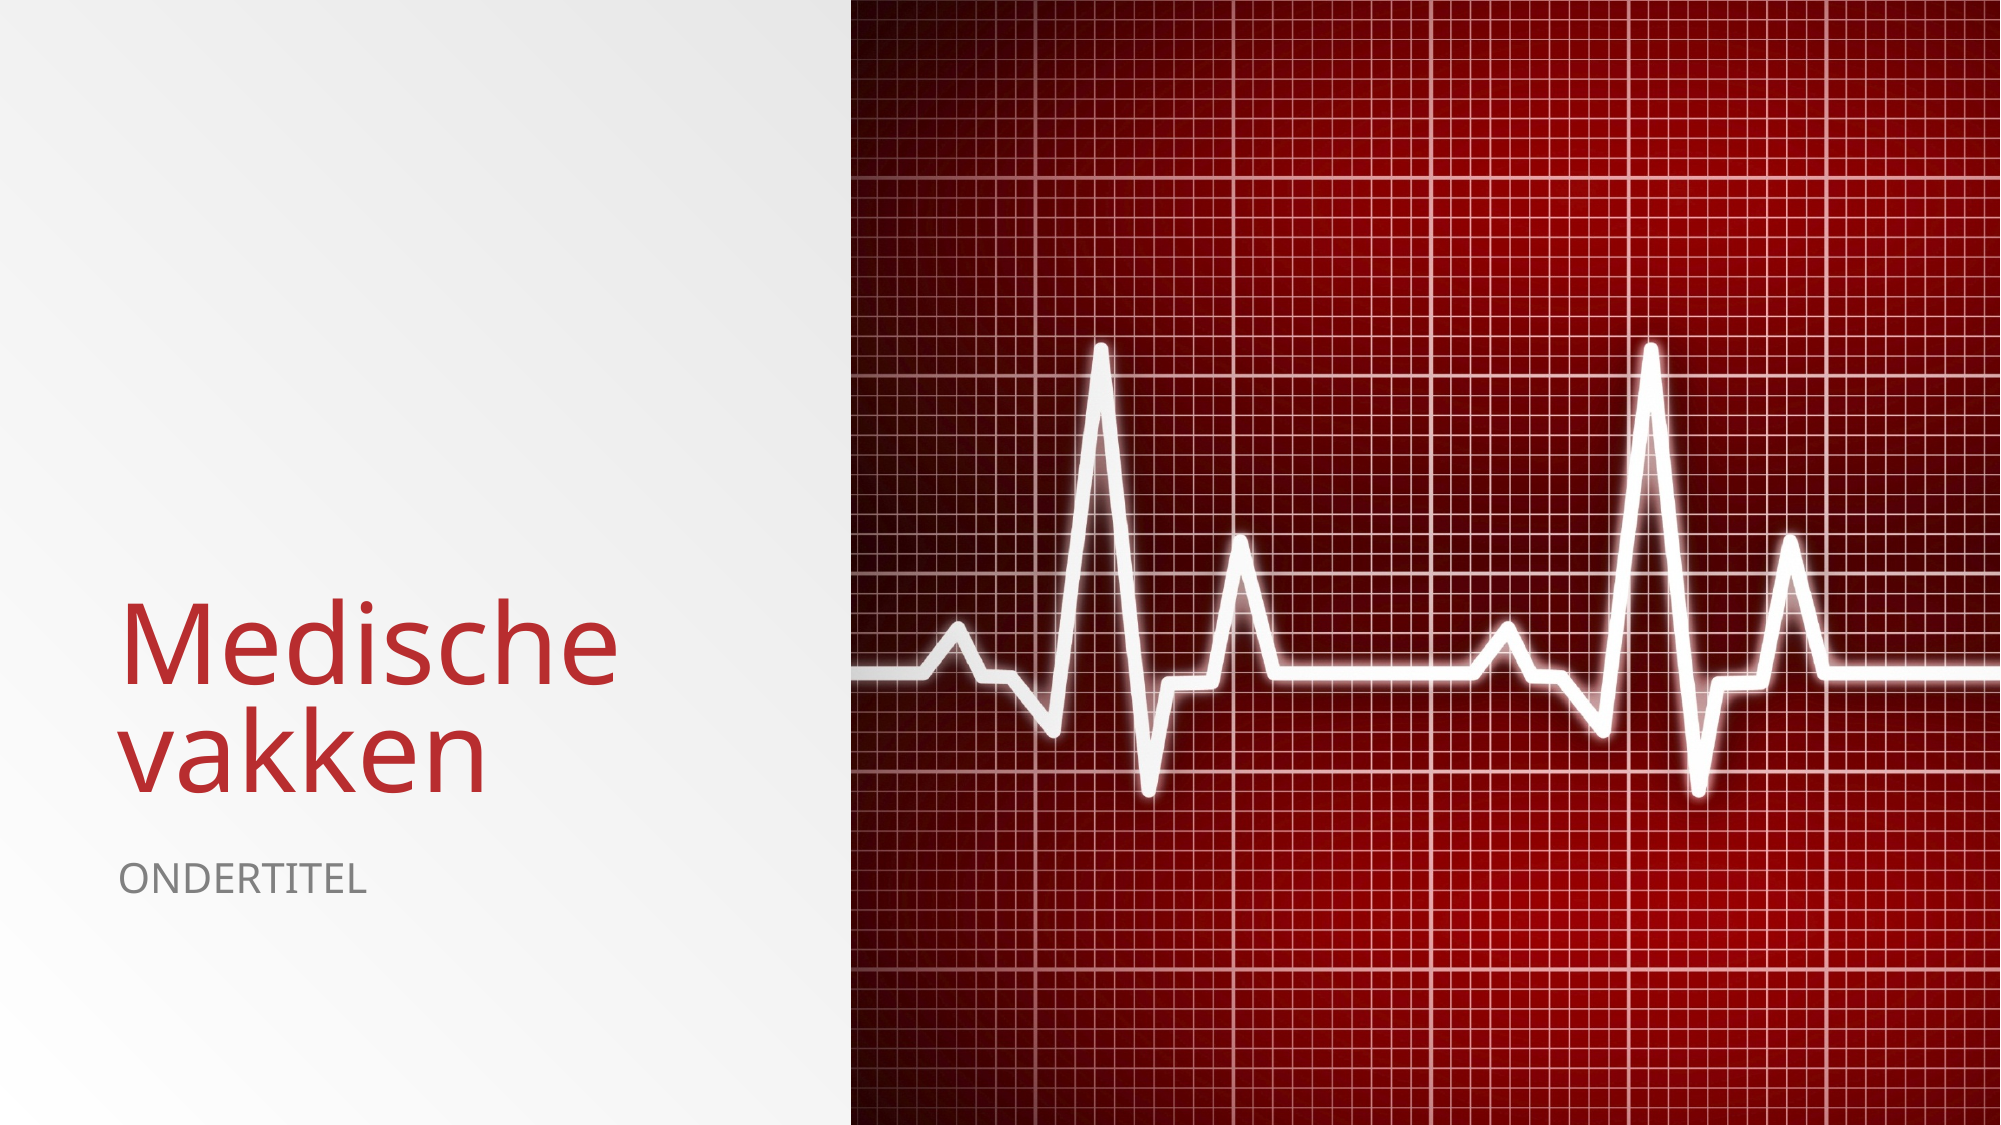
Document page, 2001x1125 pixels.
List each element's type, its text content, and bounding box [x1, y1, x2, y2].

picture [851, 0, 2000, 1125]
subtitle Ondertitel [102, 849, 775, 963]
title Medische vakken [102, 299, 775, 822]
